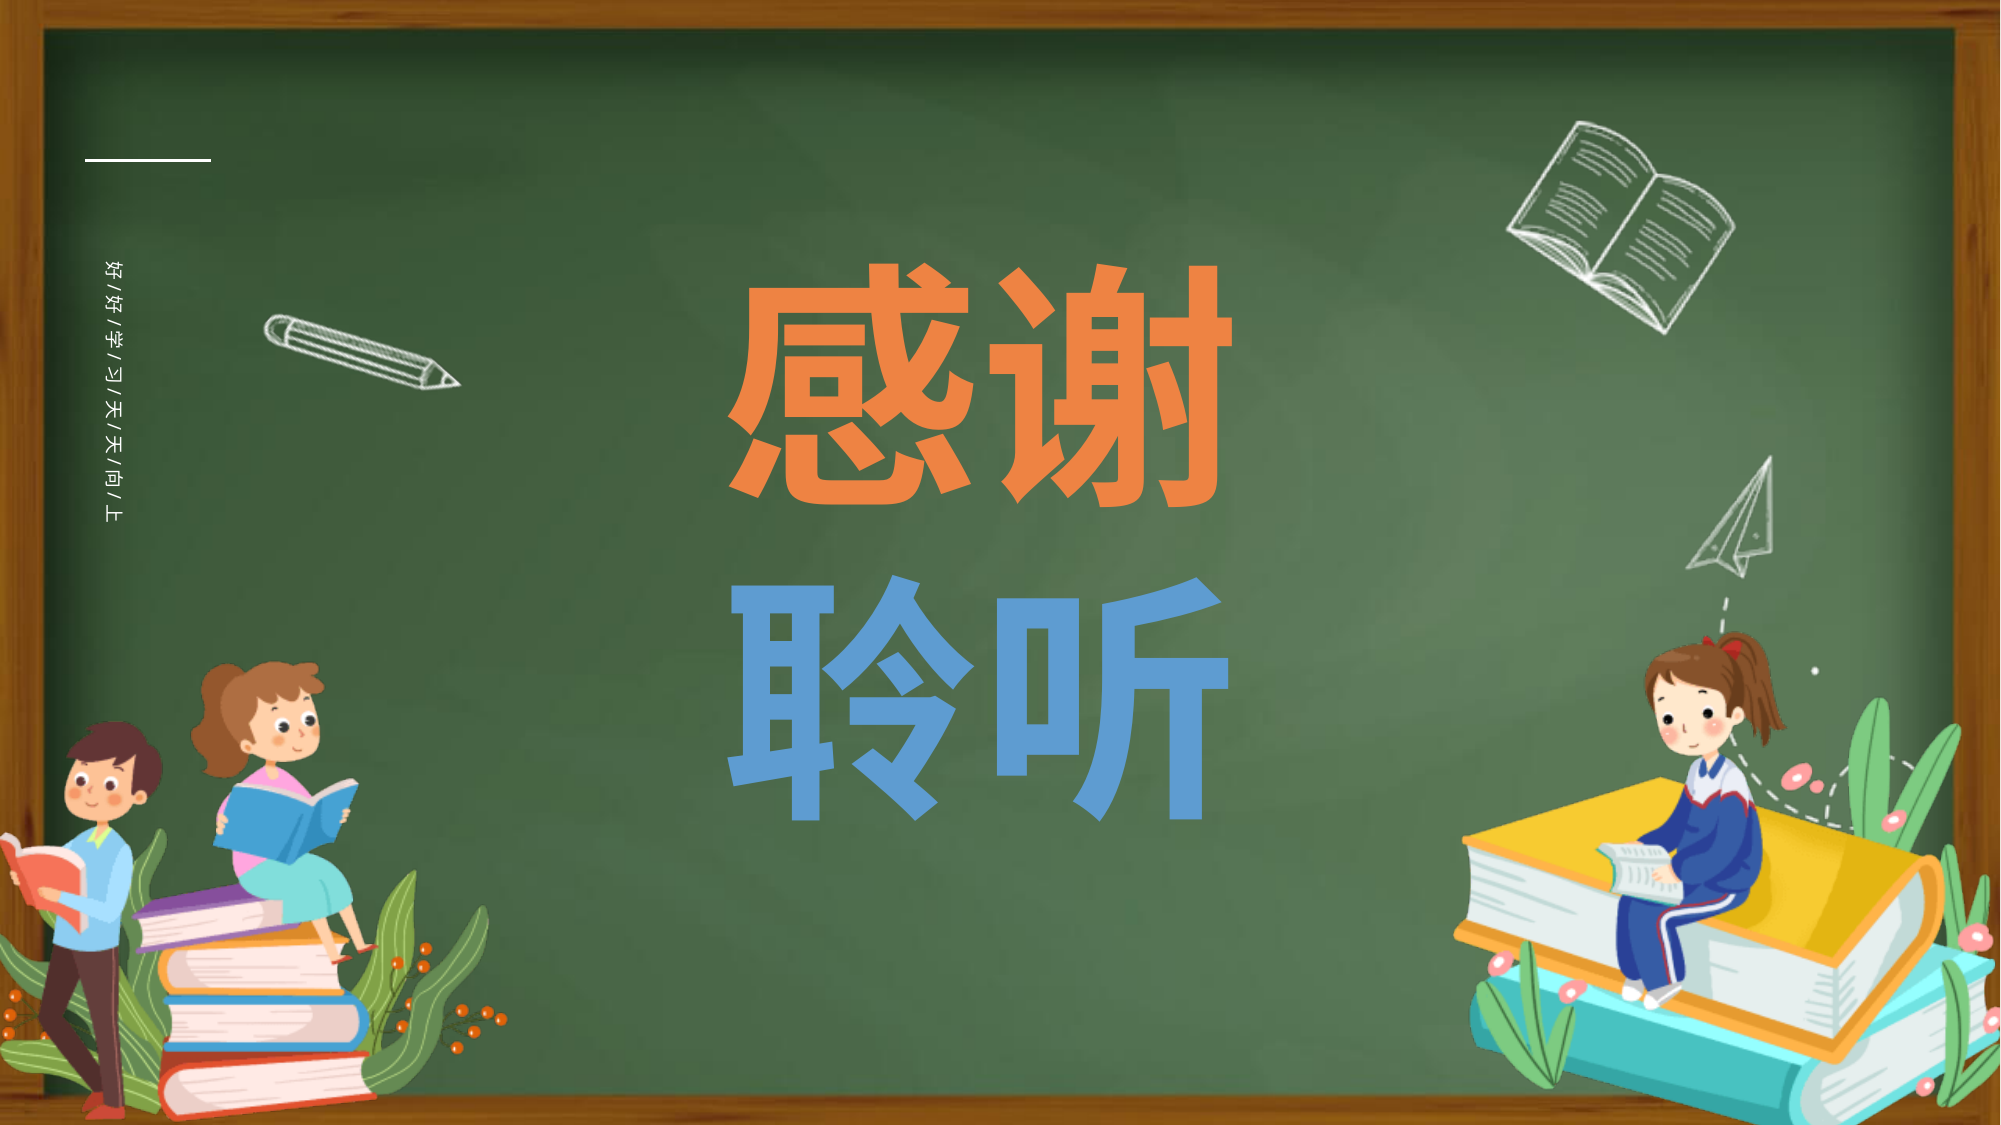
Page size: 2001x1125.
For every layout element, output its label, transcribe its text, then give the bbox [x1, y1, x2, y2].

picture [0, 0, 2001, 1125]
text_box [66, 43, 584, 808]
text_box 感谢聆听 [609, 217, 1352, 858]
